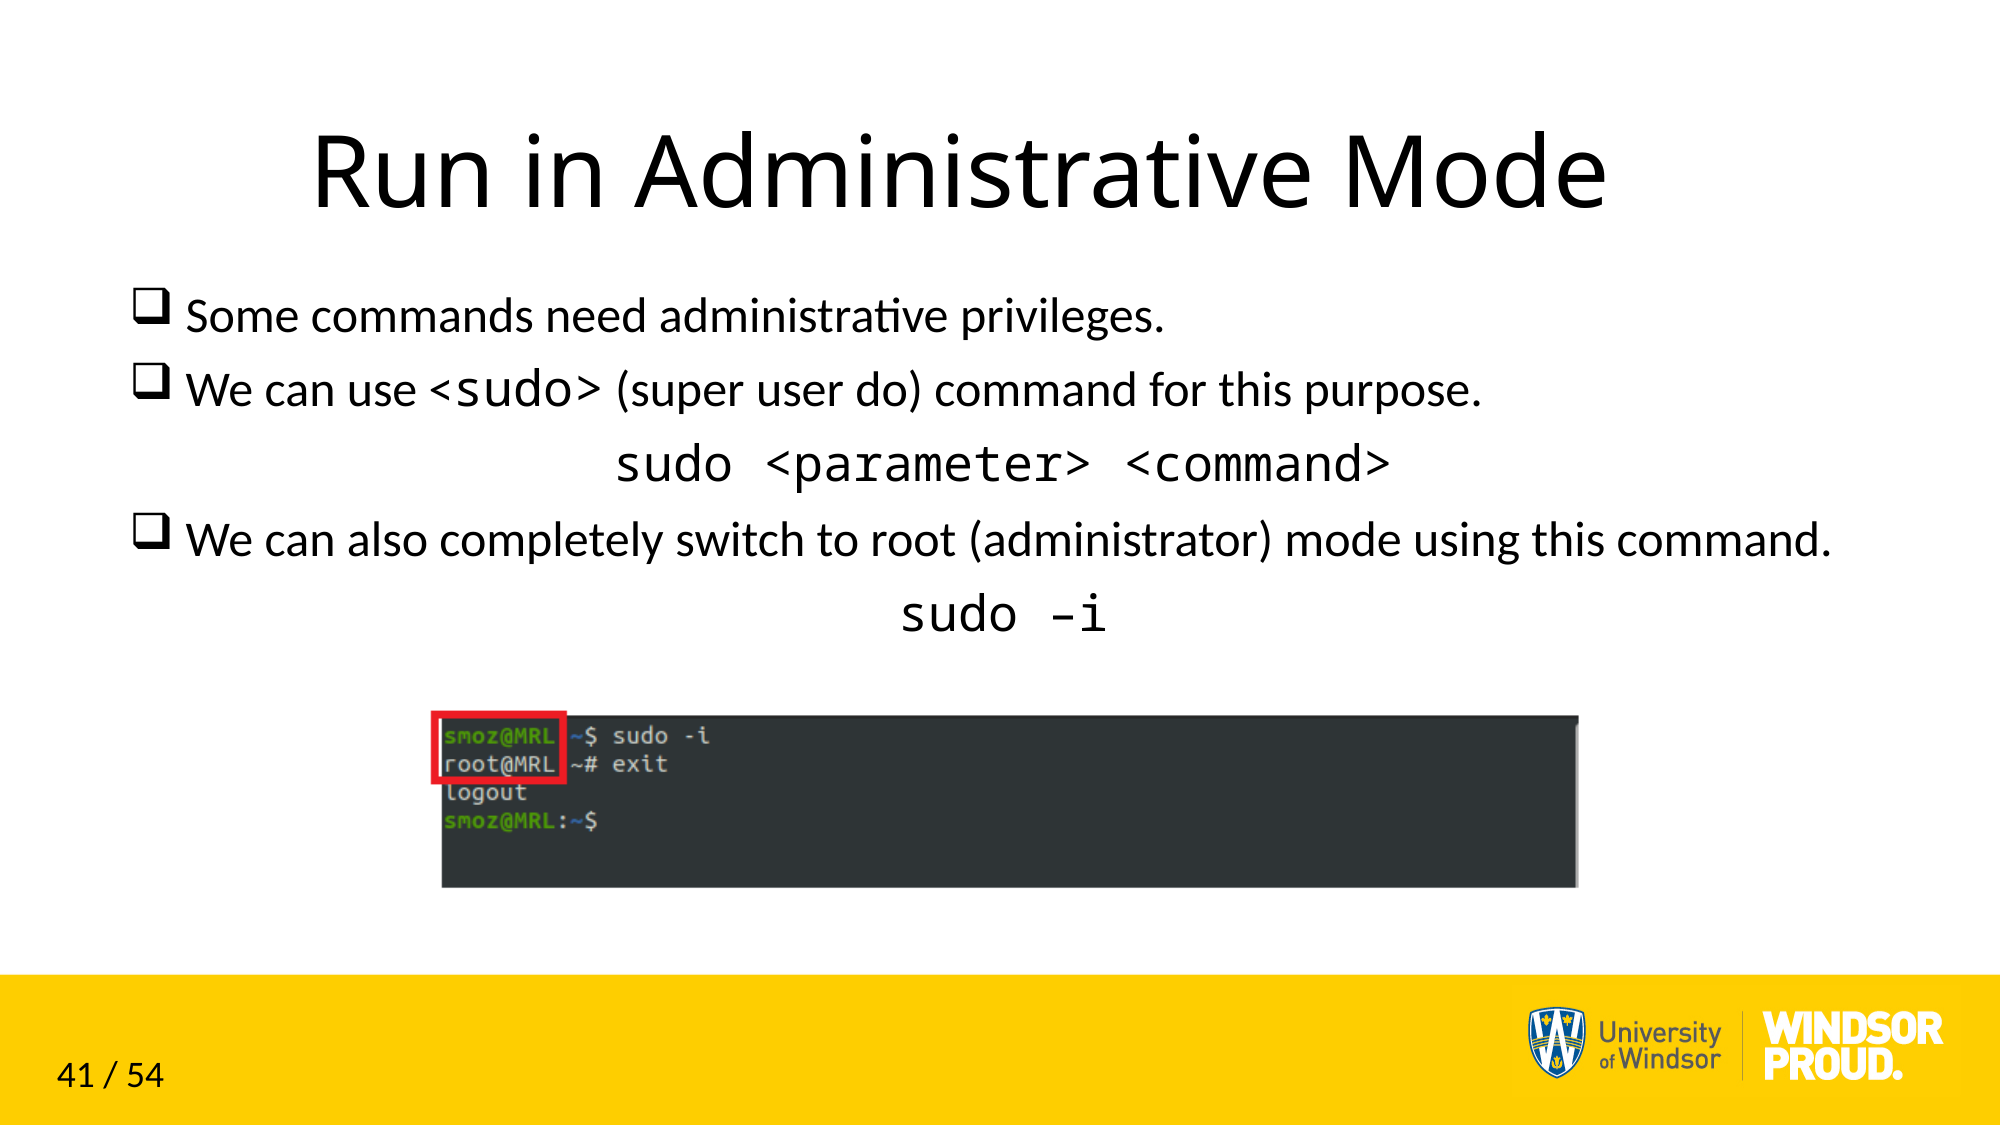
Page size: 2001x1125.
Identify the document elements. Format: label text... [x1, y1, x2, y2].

picture [0, 0, 2000, 1125]
slide_number 41 [42, 1042, 525, 1103]
title Run in Administrative Mode [194, 48, 1726, 237]
subtitle Some commands need administrative privileges. We can use <sudo> (super user do) command for this purpose. sudo <parameter> <command> We can also completely switch to root (administrator) mode using this command. sudo –i [114, 281, 1893, 930]
